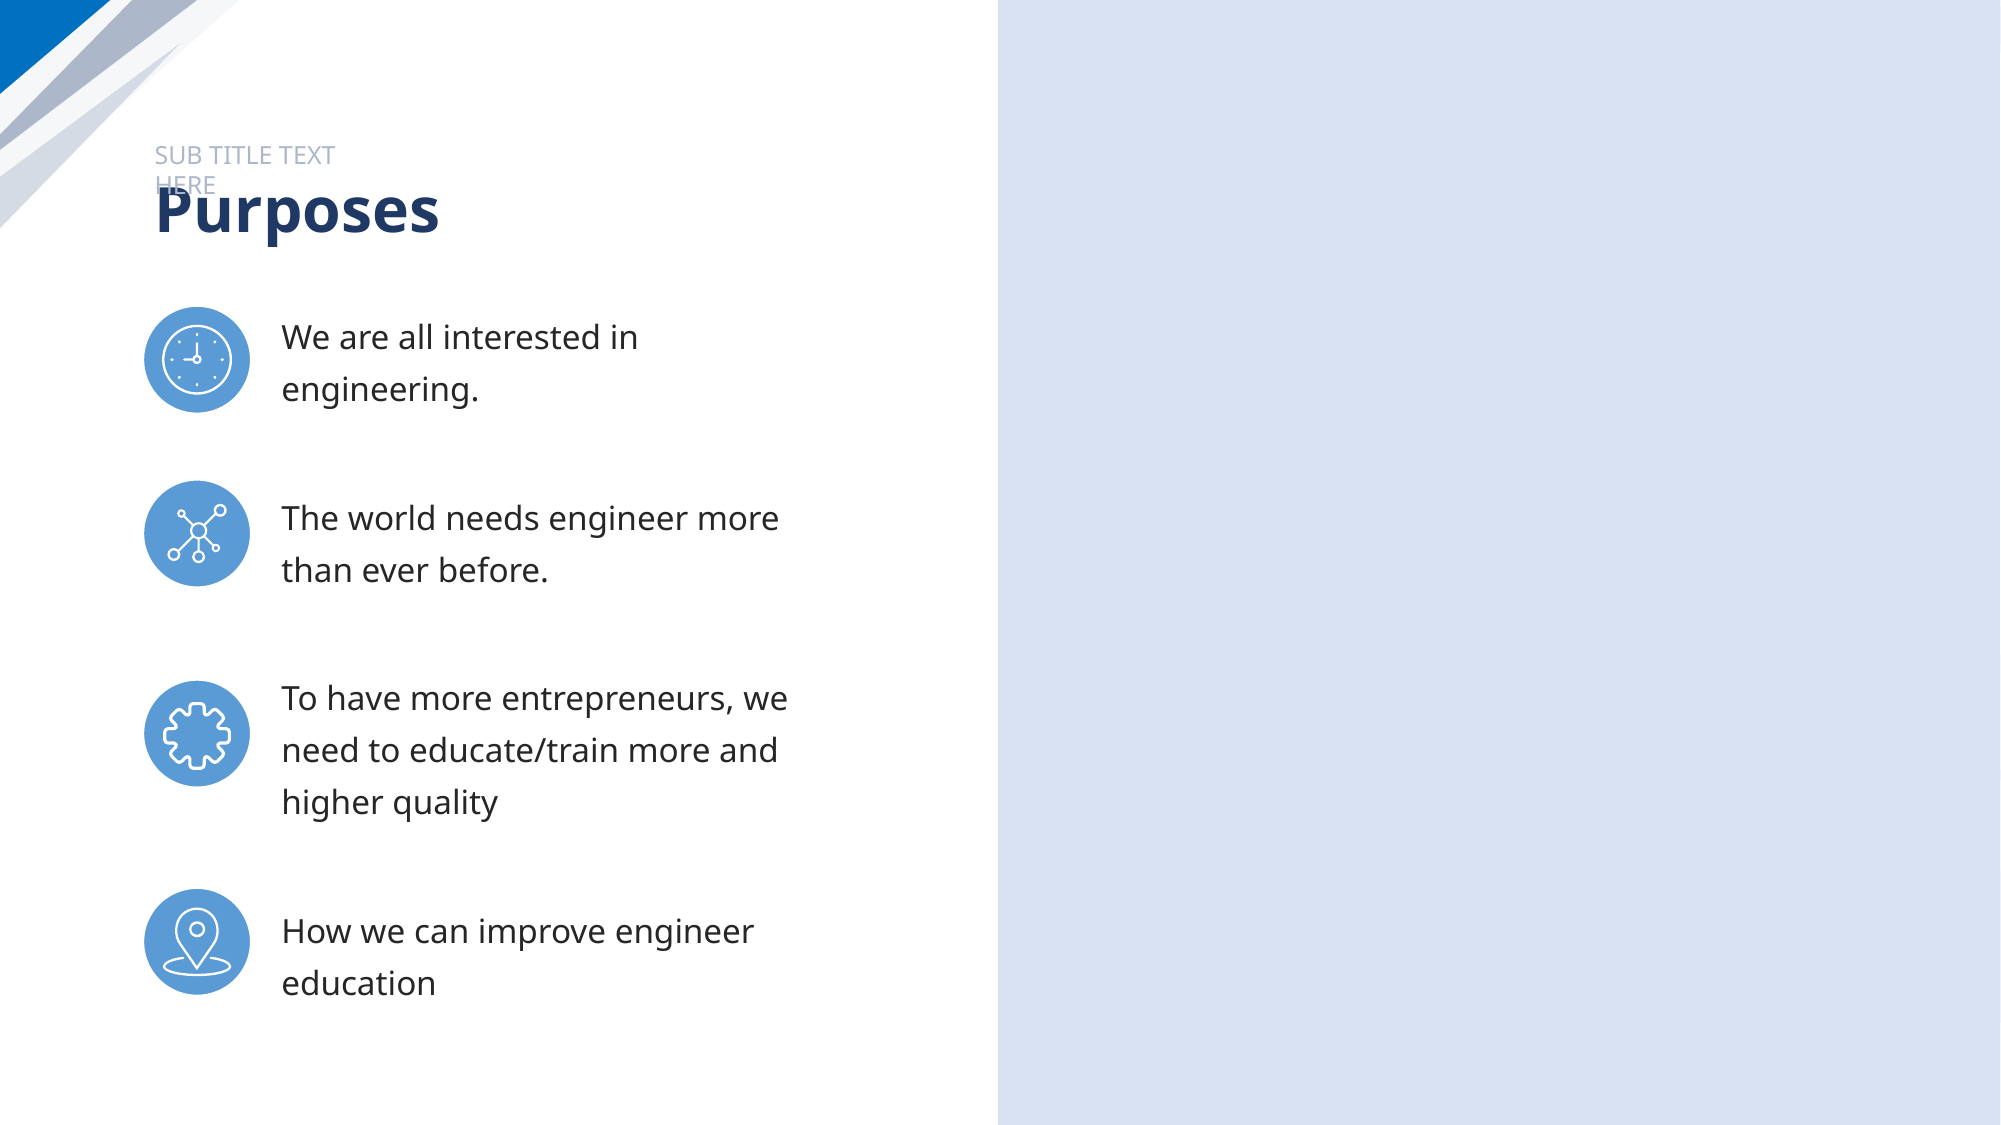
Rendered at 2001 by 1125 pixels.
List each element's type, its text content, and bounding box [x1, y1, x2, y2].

text_box [167, 503, 227, 564]
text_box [162, 907, 232, 977]
list We are all interested in engineering. The world needs engineer more than ever before. To have more entrepreneurs, we need to educate/train more and higher quality How we can improve engineer education [266, 296, 815, 890]
text_box [164, 741, 230, 786]
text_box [161, 324, 233, 395]
text_box SUB TITLE TEXT HERE [139, 131, 411, 178]
text_box [139, 475, 255, 592]
text_box [219, 720, 230, 731]
title Purposes [139, 169, 785, 257]
text_box [997, 0, 2000, 1125]
text_box [139, 676, 255, 781]
text_box [173, 786, 221, 792]
text_box [139, 884, 255, 1000]
text_box [164, 720, 175, 731]
text_box [164, 703, 230, 769]
text_box [139, 302, 255, 418]
